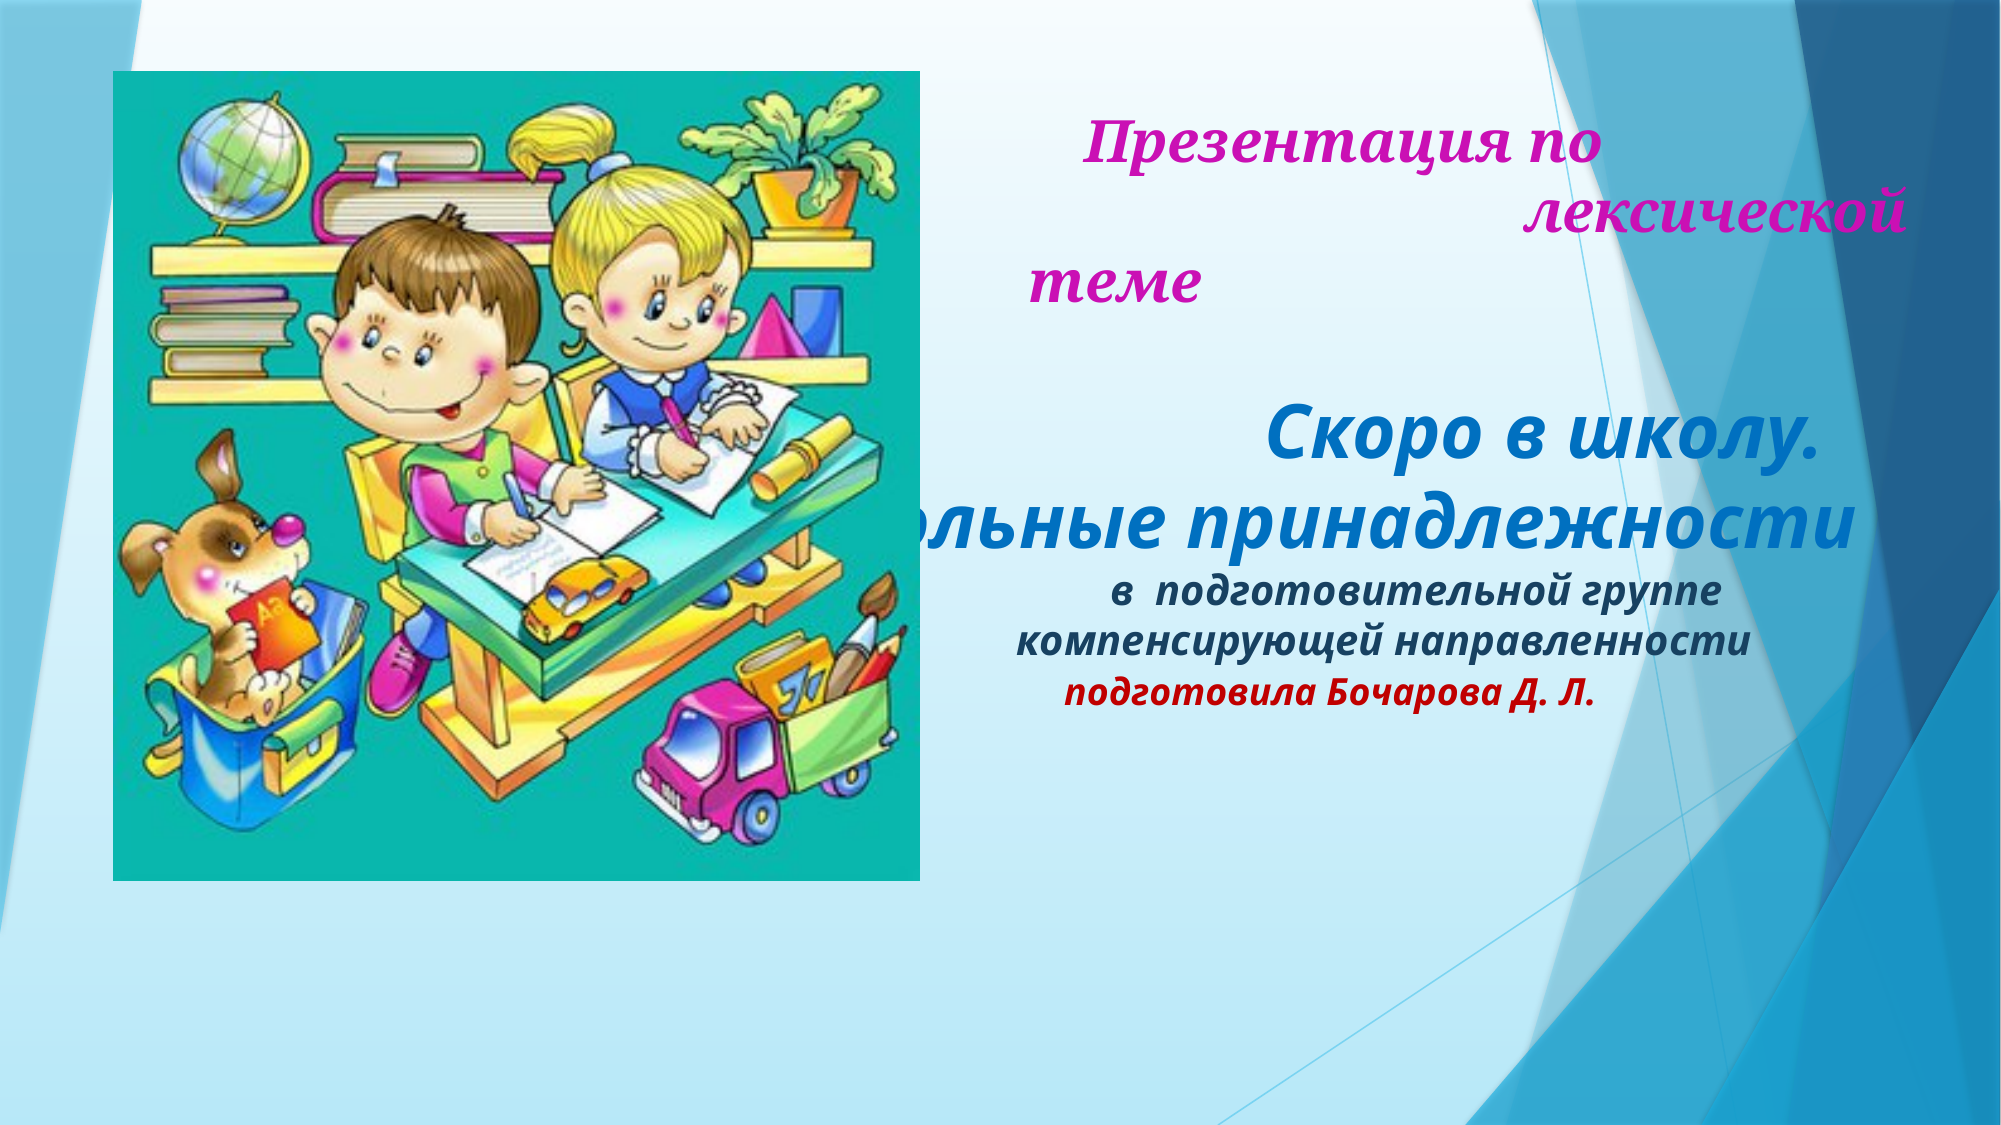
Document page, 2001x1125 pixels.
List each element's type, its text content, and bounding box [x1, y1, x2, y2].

title Презентация по лексической теме Скоро в школу. Школьные принадлежности в подготовительной группе компенсирующей направленности подготовила Бочарова Д. Л. [257, 50, 1974, 812]
picture [112, 70, 920, 881]
